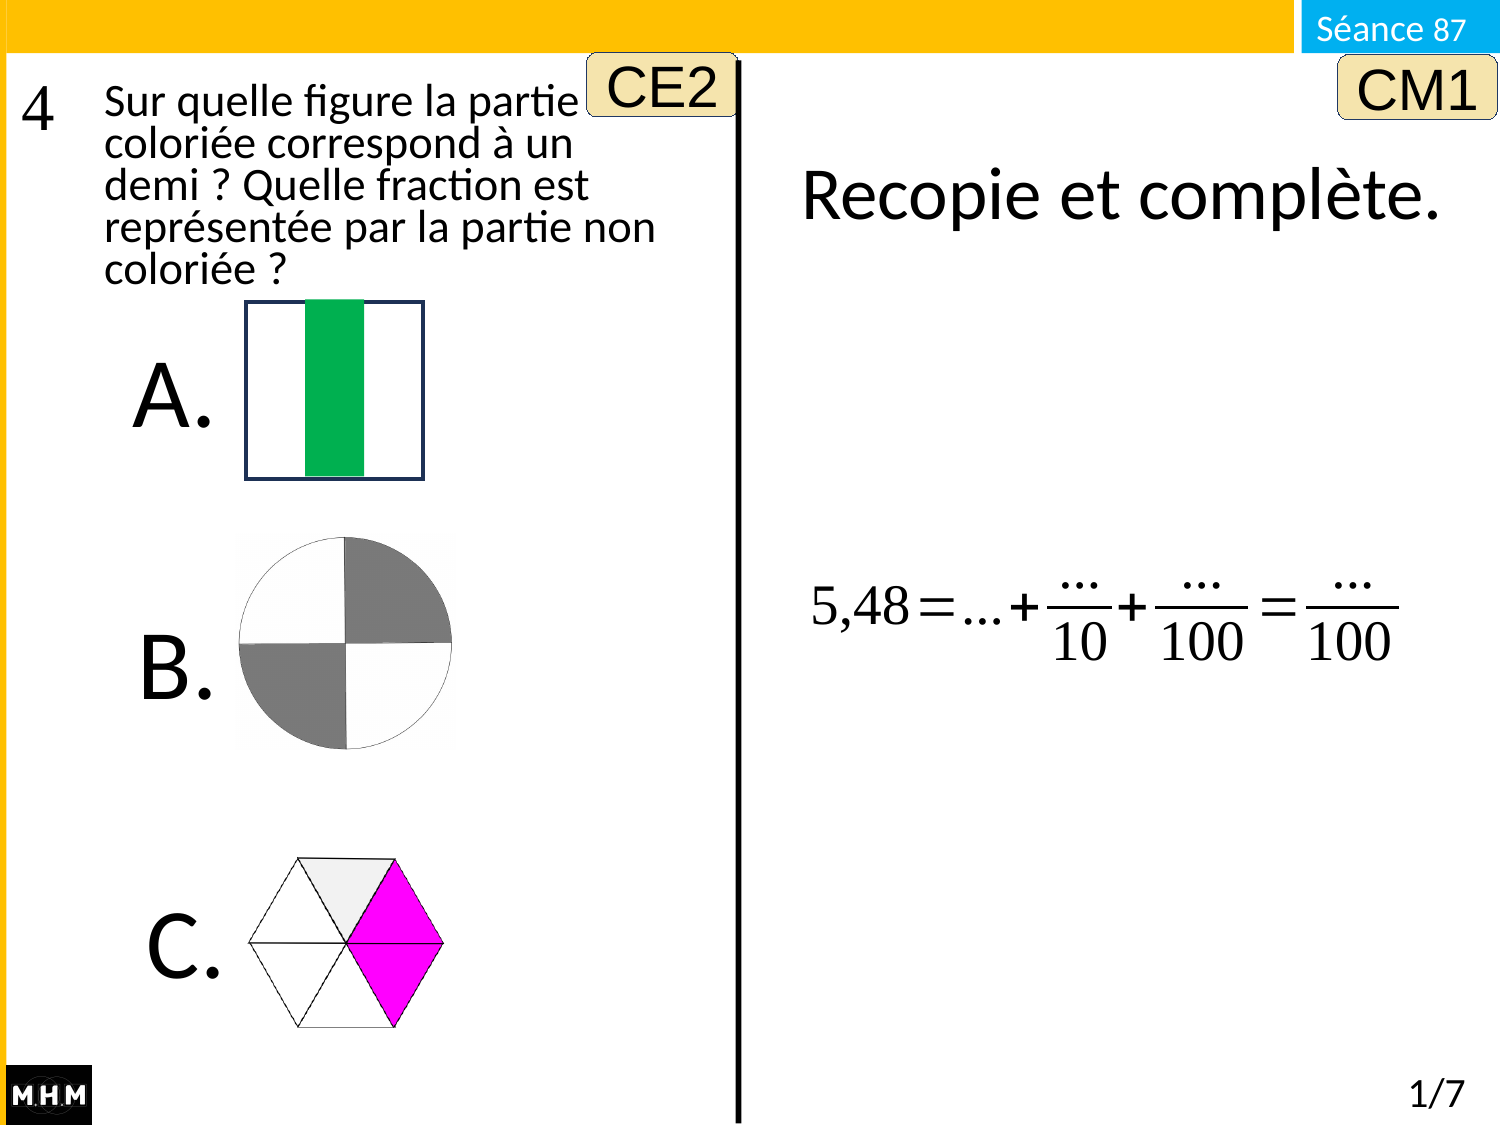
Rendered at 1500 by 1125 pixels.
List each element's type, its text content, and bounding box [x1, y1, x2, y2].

title Sur quelle figure la partie coloriée correspond à un demi ? Quelle fraction est représentée par la partie non coloriée ? [89, 74, 715, 302]
text_box [303, 297, 366, 479]
list 1/7 [1373, 1064, 1500, 1125]
picture [6, 1065, 92, 1125]
text_box A. [118, 319, 244, 455]
text_box Recopie et complète. [786, 130, 1466, 261]
text_box C. [132, 871, 240, 1006]
text_box CM1 [1337, 54, 1498, 120]
picture [245, 850, 446, 1029]
text_box [244, 300, 425, 481]
picture [235, 532, 456, 751]
text_box CE2 [586, 52, 738, 117]
text_box B. [123, 592, 230, 728]
